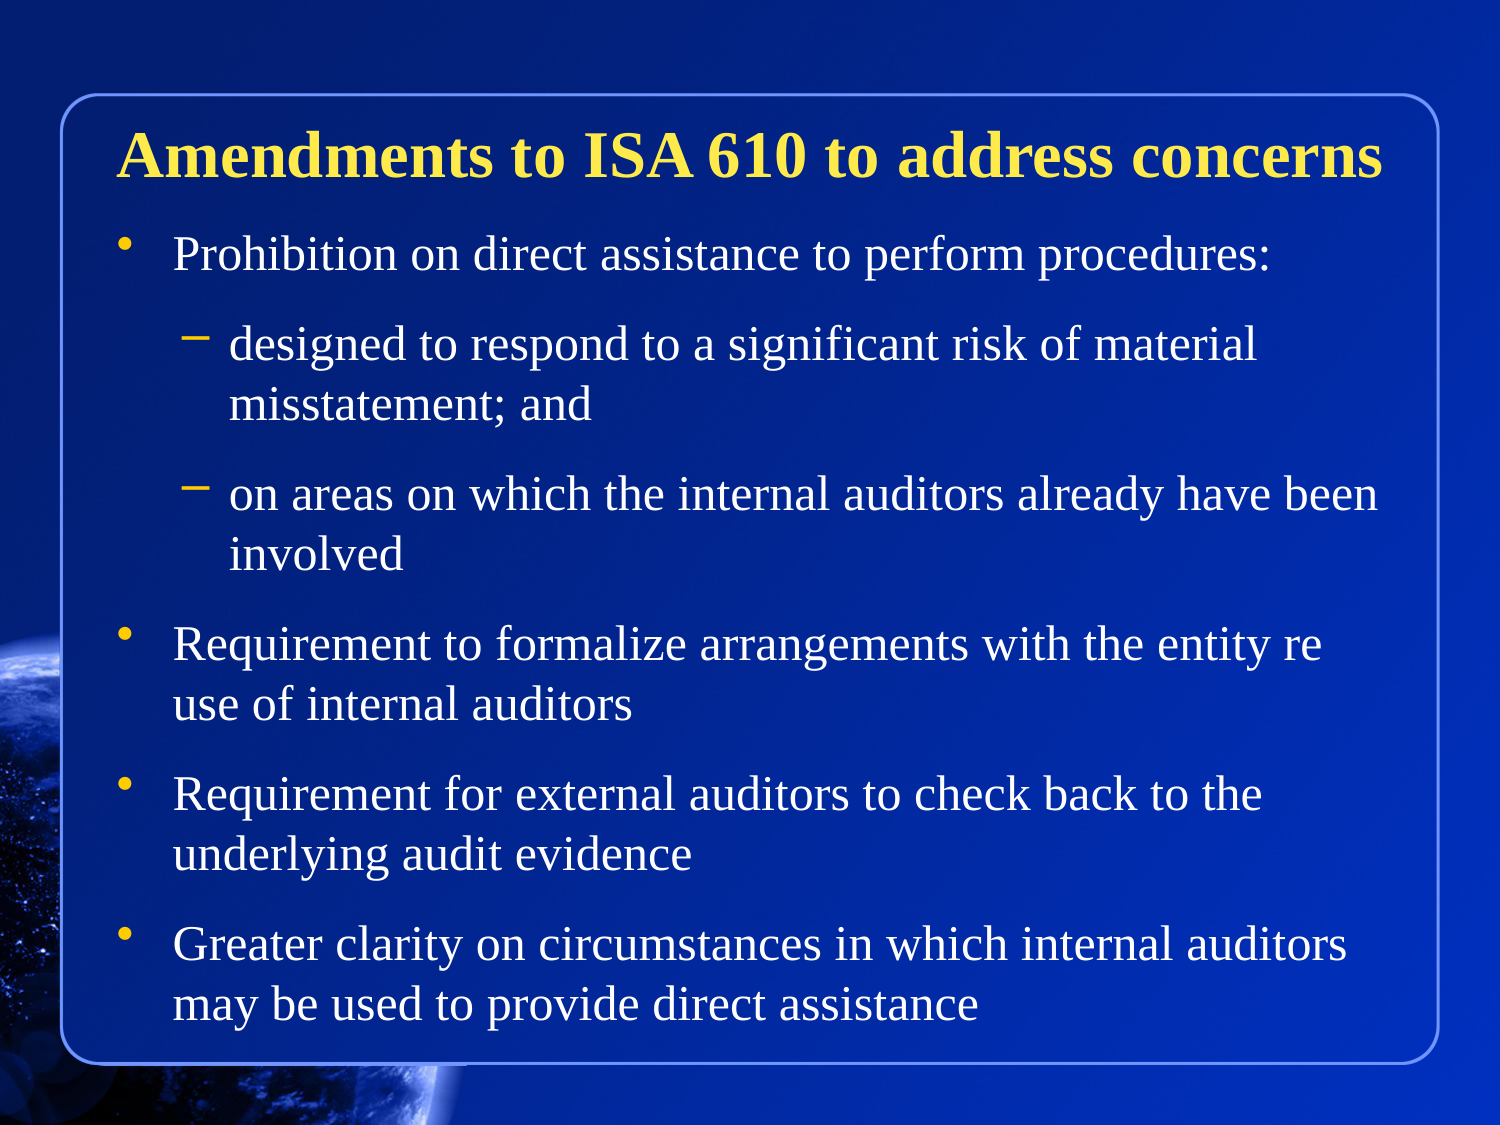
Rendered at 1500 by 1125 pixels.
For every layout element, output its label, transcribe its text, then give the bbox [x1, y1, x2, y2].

picture [0, 0, 1500, 1125]
list Prohibition on direct assistance to perform procedures: designed to respond to a significant risk of material misstatement; and on areas on which the internal auditors already have been involved Requirement to formalize arrangements with the entity re use of internal auditors Requirement for external auditors to check back to the underlying audit evidence Greater clarity on circumstances in which internal auditors may be used to provide direct assistance [101, 219, 1404, 1063]
list Amendments to ISA 610 to address concerns [101, 102, 1404, 219]
